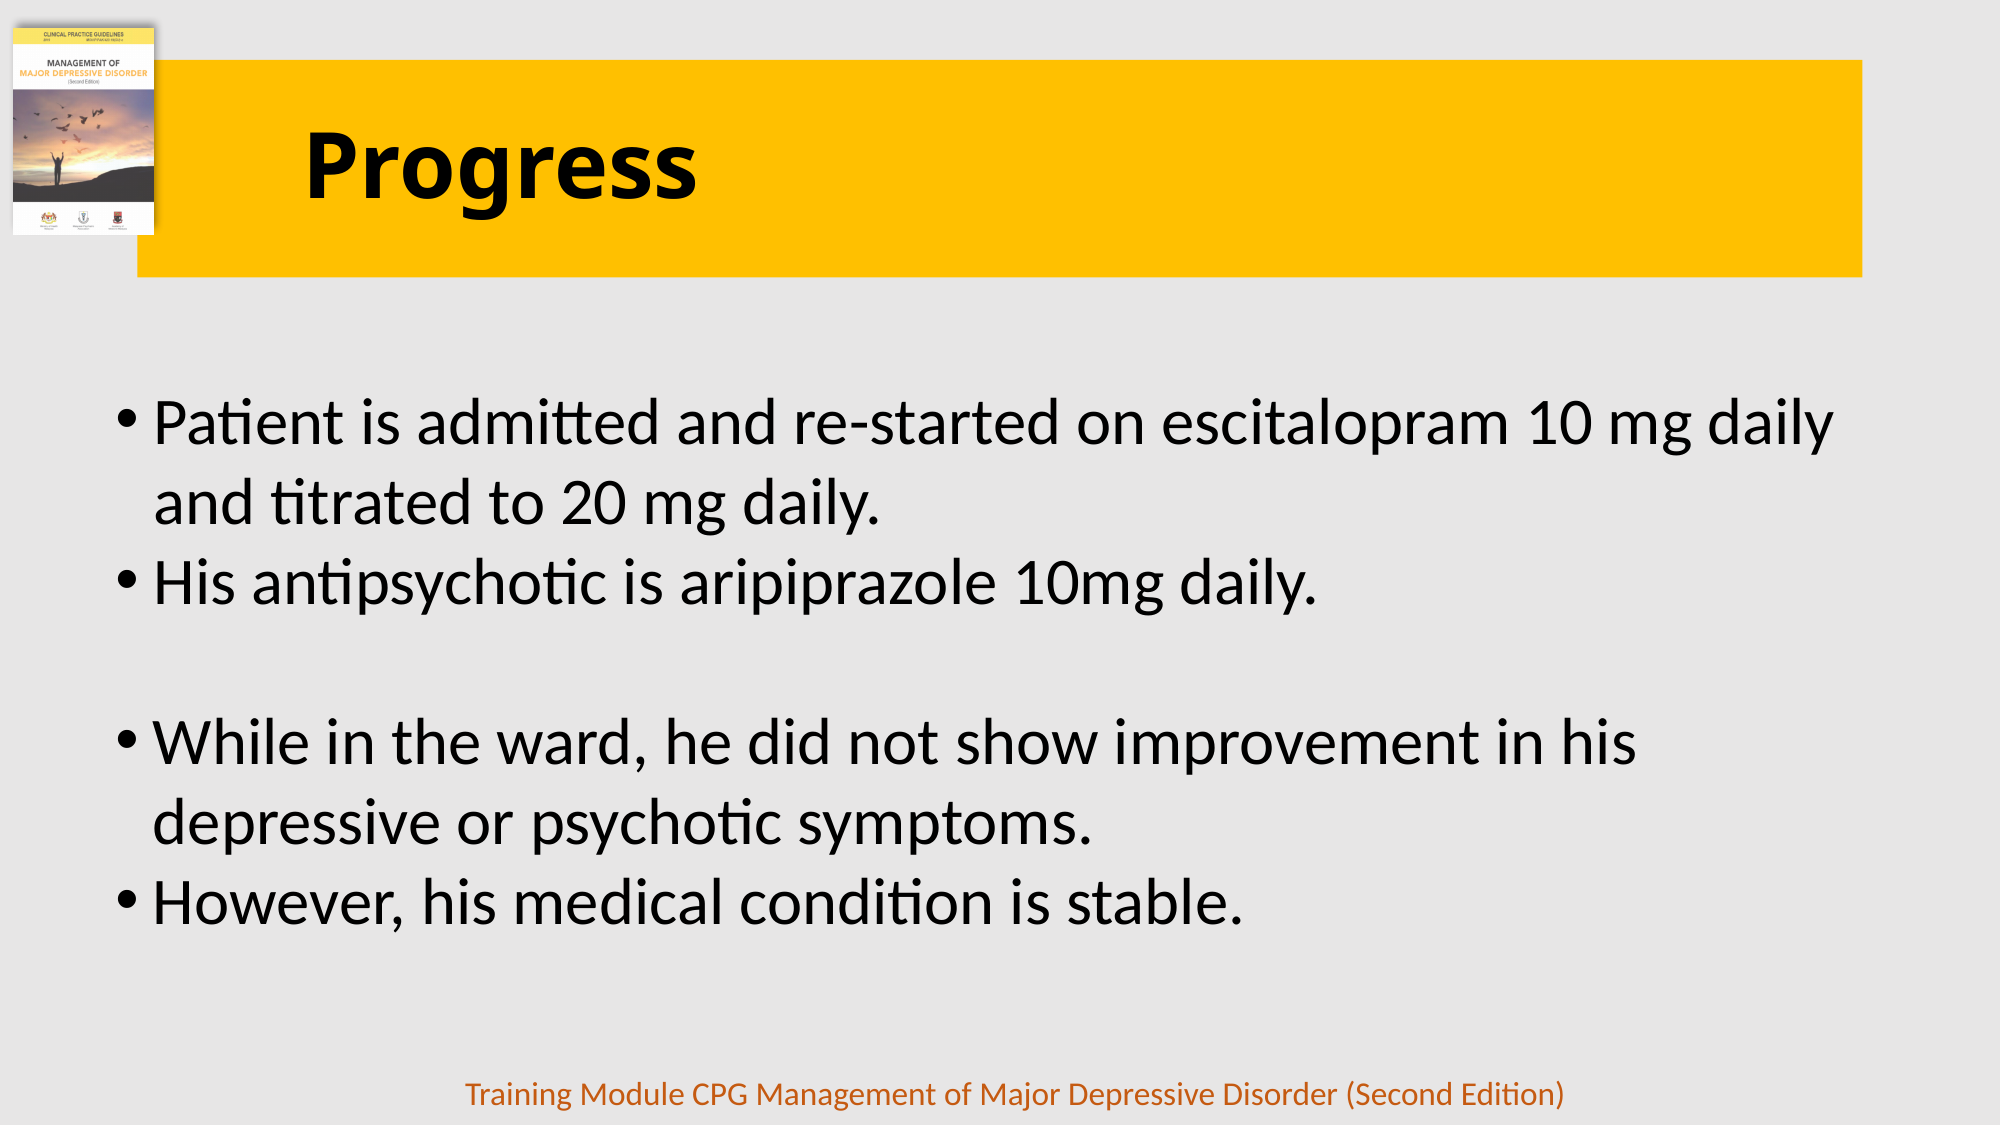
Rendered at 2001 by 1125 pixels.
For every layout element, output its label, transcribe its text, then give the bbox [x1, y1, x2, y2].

picture [13, 28, 154, 235]
title Progress [137, 59, 1863, 278]
list Patient is admitted and re-started on escitalopram 10 mg daily and titrated to 20 mg daily. His antipsychotic is aripiprazole 10mg daily. While in the ward, he did not show improvement in his depressive or psychotic symptoms. However, his medical condition is stable. [100, 290, 1892, 1066]
text_box Training Module CPG Management of Major Depressive Disorder (Second Edition) [450, 1065, 1832, 1120]
